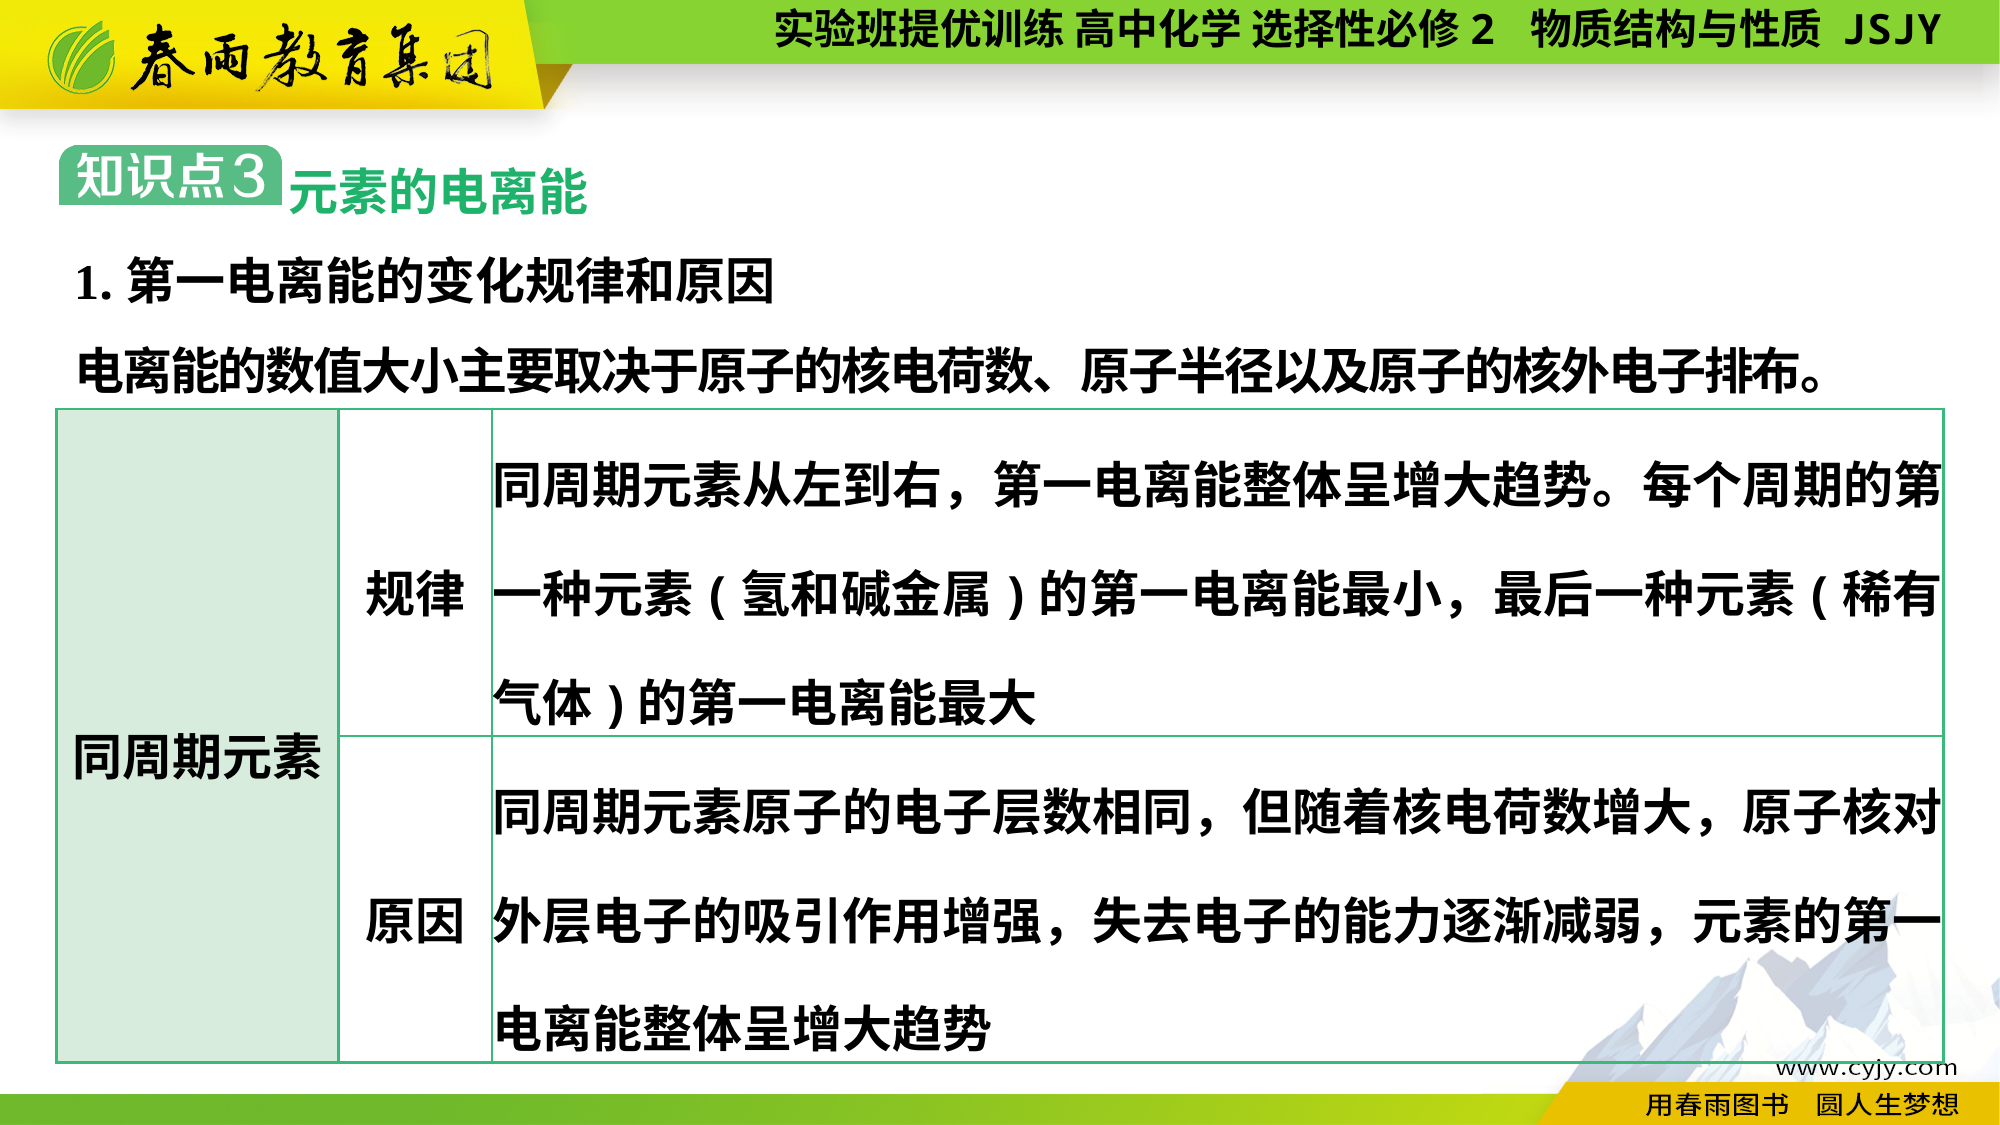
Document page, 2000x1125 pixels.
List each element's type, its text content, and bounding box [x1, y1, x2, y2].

table_cell 原因 [340, 737, 491, 1061]
table_header 同周期元素 [58, 410, 337, 1061]
table_cell 同周期元素原子的电子层数相同，但随着核电荷数增大，原子核对外层电子的吸引作用增强，失去电子的能力逐渐减弱，元素的第一电离能整体呈增大趋势 [493, 737, 1942, 1061]
table_header 同周期元素从左到右，第一电离能整体呈增大趋势。每个周期的第一种元素(氢和碱金属)的第一电离能最小，最后一种元素(稀有气体)的第一电离能最大 [493, 410, 1942, 735]
picture [0, 0, 2000, 1125]
table_header 规律 [340, 410, 491, 735]
list 元素的电离能 1.第一电离能的变化规律和原因 电离能的数值大小主要取决于原子的核电荷数、原子半径以及原子的核外电子排布。 [59, 122, 1944, 408]
